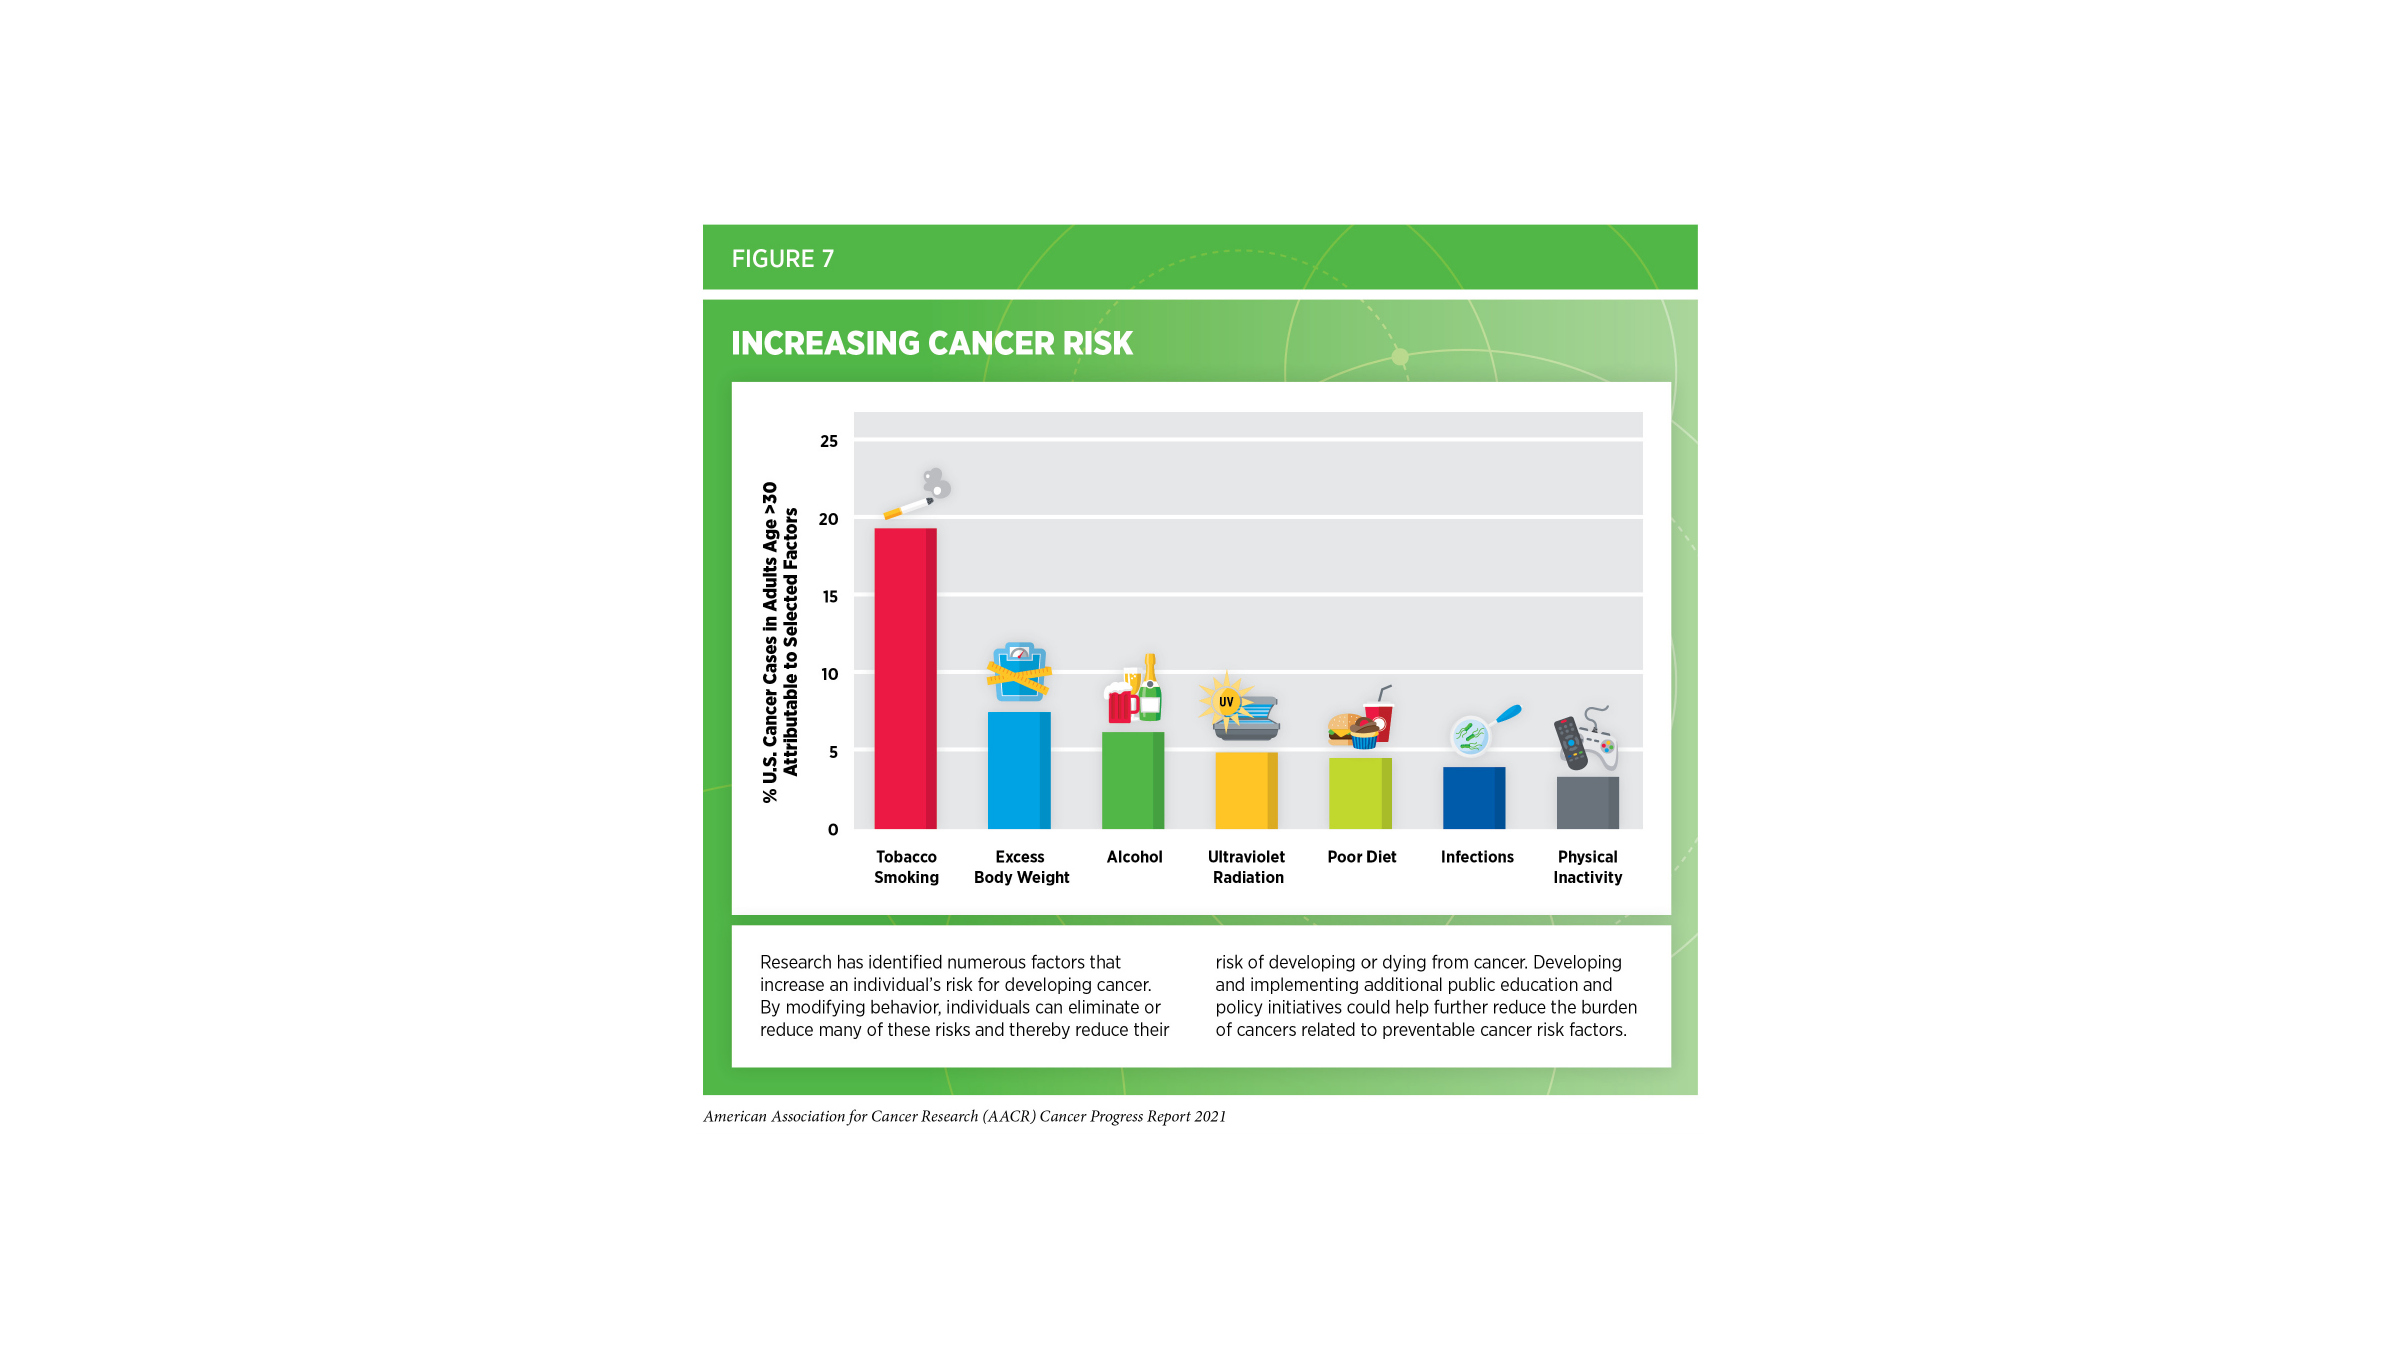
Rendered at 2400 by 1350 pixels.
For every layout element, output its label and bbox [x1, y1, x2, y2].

picture [693, 216, 1707, 1134]
